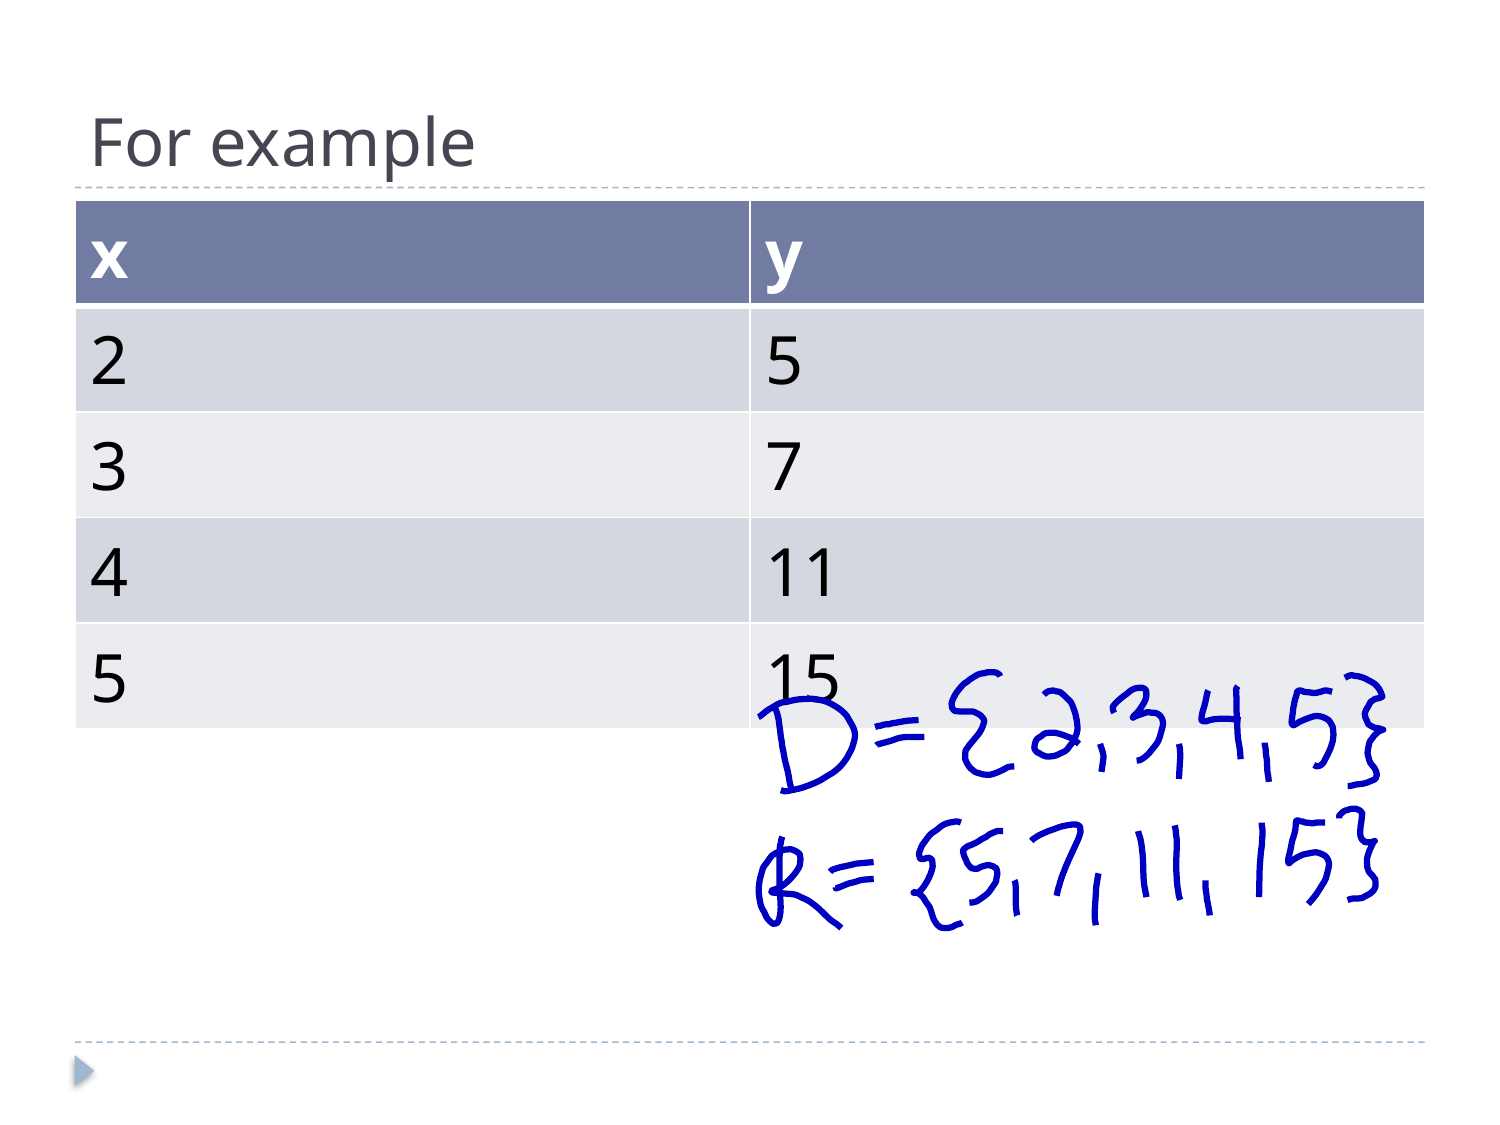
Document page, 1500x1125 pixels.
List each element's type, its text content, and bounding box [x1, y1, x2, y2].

text_box [950, 671, 1015, 776]
table_cell 11 [751, 518, 1424, 622]
table_cell 7 [751, 413, 1424, 517]
text_box [1173, 825, 1181, 901]
text_box [1204, 880, 1211, 916]
table_header y [751, 201, 1424, 303]
text_box [1290, 689, 1335, 768]
text_box [1030, 823, 1082, 896]
text_box [1344, 674, 1385, 787]
table_cell 4 [76, 518, 749, 622]
table_cell 2 [76, 309, 749, 411]
text_box [829, 861, 874, 873]
text_box [1235, 685, 1242, 760]
table_cell 5 [751, 309, 1424, 411]
text_box [1013, 880, 1018, 916]
text_box [1200, 690, 1236, 723]
text_box [1033, 689, 1080, 758]
text_box [912, 820, 963, 929]
table_cell 5 [76, 624, 749, 728]
text_box [1099, 743, 1105, 773]
text_box [1263, 742, 1270, 782]
text_box [875, 736, 925, 746]
text_box [1137, 830, 1148, 898]
text_box [757, 836, 842, 929]
text_box [758, 698, 856, 793]
table_cell 3 [76, 413, 749, 517]
text_box [1093, 873, 1100, 926]
table_cell 15 [751, 624, 1424, 728]
title For example [75, 24, 1425, 188]
text_box [962, 830, 1004, 904]
table_header x [76, 201, 749, 303]
text_box [1258, 822, 1264, 898]
text_box [1338, 807, 1377, 901]
text_box [1112, 686, 1164, 762]
text_box [874, 719, 919, 728]
text_box [1287, 819, 1330, 905]
text_box [835, 878, 874, 890]
